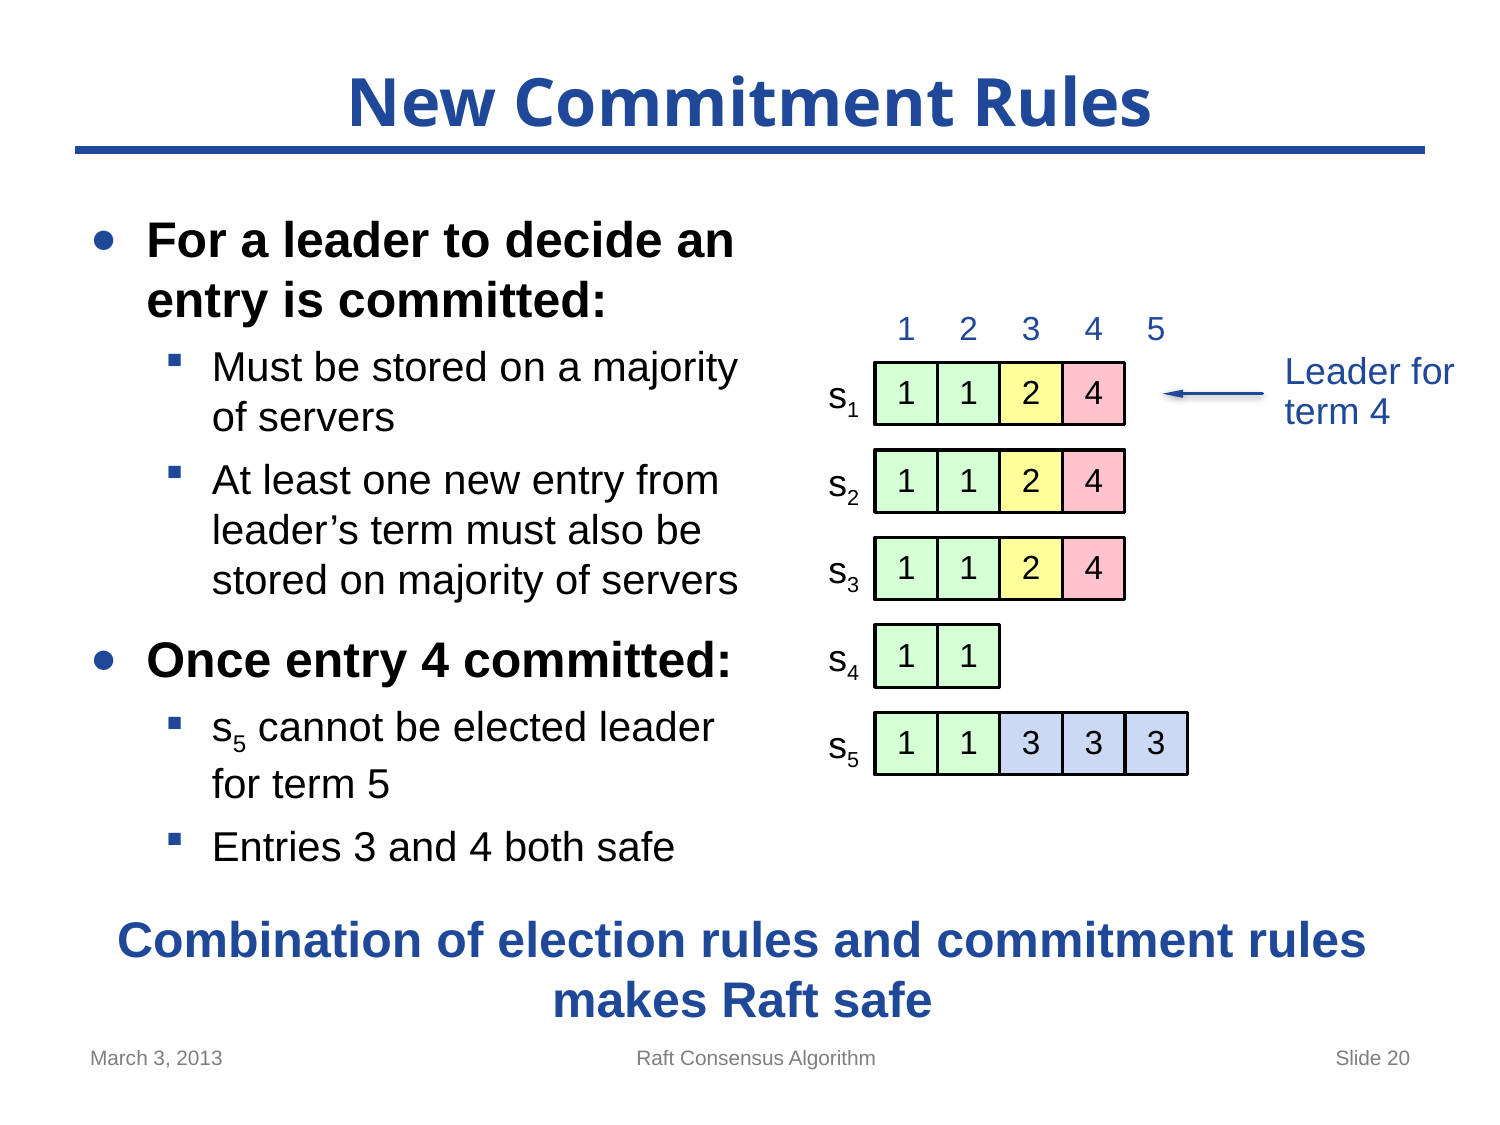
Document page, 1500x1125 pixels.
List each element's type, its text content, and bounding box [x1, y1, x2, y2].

text_box 5 [1124, 299, 1188, 355]
text_box Combination of election rules and commitment rules makes Raft safe [102, 899, 1383, 1035]
text_box s5 [812, 720, 875, 773]
text_box 1 [873, 623, 935, 689]
text_box 2 [998, 448, 1060, 514]
text_box 4 [1060, 448, 1127, 514]
text_box 1 [873, 360, 935, 427]
text_box 2 [998, 360, 1060, 427]
slide_number Slide 20 [1074, 1037, 1425, 1103]
text_box s3 [812, 545, 875, 598]
text_box 2 [937, 299, 999, 355]
text_box 1 [935, 535, 998, 602]
text_box 1 [935, 448, 998, 514]
text_box 1 [935, 710, 998, 777]
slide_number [75, 1037, 425, 1103]
text_box 1 [935, 623, 1002, 689]
text_box 1 [873, 535, 935, 602]
text_box 1 [874, 299, 937, 355]
text_box 3 [998, 710, 1060, 777]
text_box 1 [935, 360, 998, 427]
text_box s1 [812, 370, 875, 423]
text_box s2 [812, 458, 875, 510]
text_box 1 [873, 710, 935, 777]
text_box 4 [1060, 535, 1127, 602]
text_box 3 [1123, 710, 1189, 777]
text_box 4 [1060, 360, 1127, 427]
text_box 3 [1060, 710, 1123, 777]
text_box 2 [998, 535, 1060, 602]
text_box 3 [999, 299, 1062, 355]
title New Commitment Rules [50, 50, 1450, 150]
text_box 1 [873, 448, 935, 514]
text_box s4 [812, 633, 875, 685]
text_box 4 [1062, 299, 1124, 355]
footer Raft Consensus Algorithm [474, 1037, 1038, 1103]
list For a leader to decide an entry is committed: Must be stored on a majority of servers At least one new entry from leader’s term must also be stored on majority of servers Once entry 4 committed: s5 cannot be elected leader for term 5 Entries 3 and 4 both safe [75, 200, 775, 900]
text_box Leader for term 4 [1284, 352, 1498, 433]
